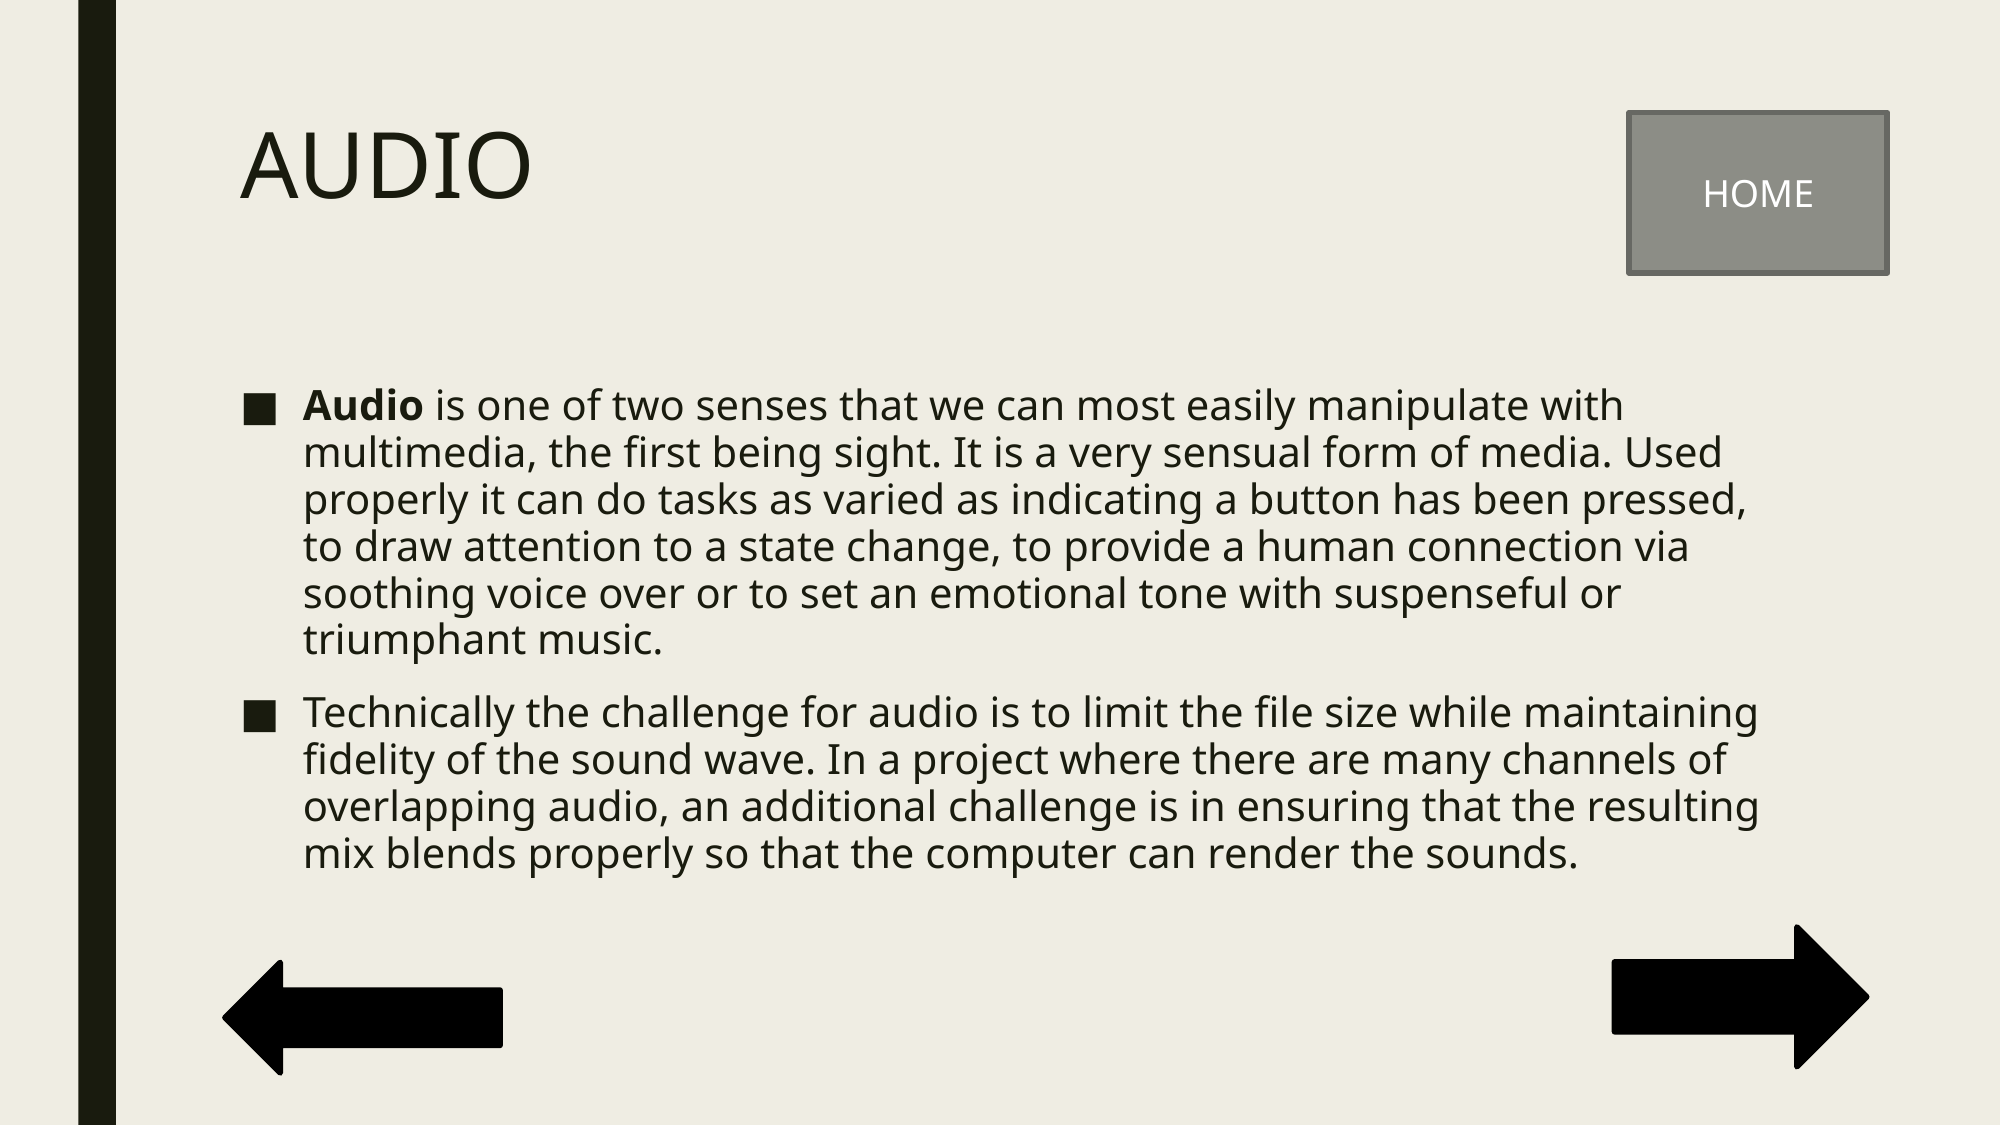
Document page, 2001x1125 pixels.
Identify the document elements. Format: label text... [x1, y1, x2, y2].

list Audio is one of two senses that we can most easily manipulate with multimedia, the first being sight. It is a very sensual form of media. Used properly it can do tasks as varied as indicating a button has been pressed, to draw attention to a state change, to provide a human connection via soothing voice over or to set an emotional tone with suspenseful or triumphant music. Technically the challenge for audio is to limit the file size while maintaining fidelity of the sound wave. In a project where there are many channels of overlapping audio, an additional challenge is in ensuring that the resulting mix blends properly so that the computer can render the sounds. [225, 375, 1800, 963]
title AUDIO [225, 112, 1800, 357]
text_box HOME [1626, 110, 1890, 276]
text_box [1611, 924, 1870, 1070]
text_box [222, 959, 503, 1076]
